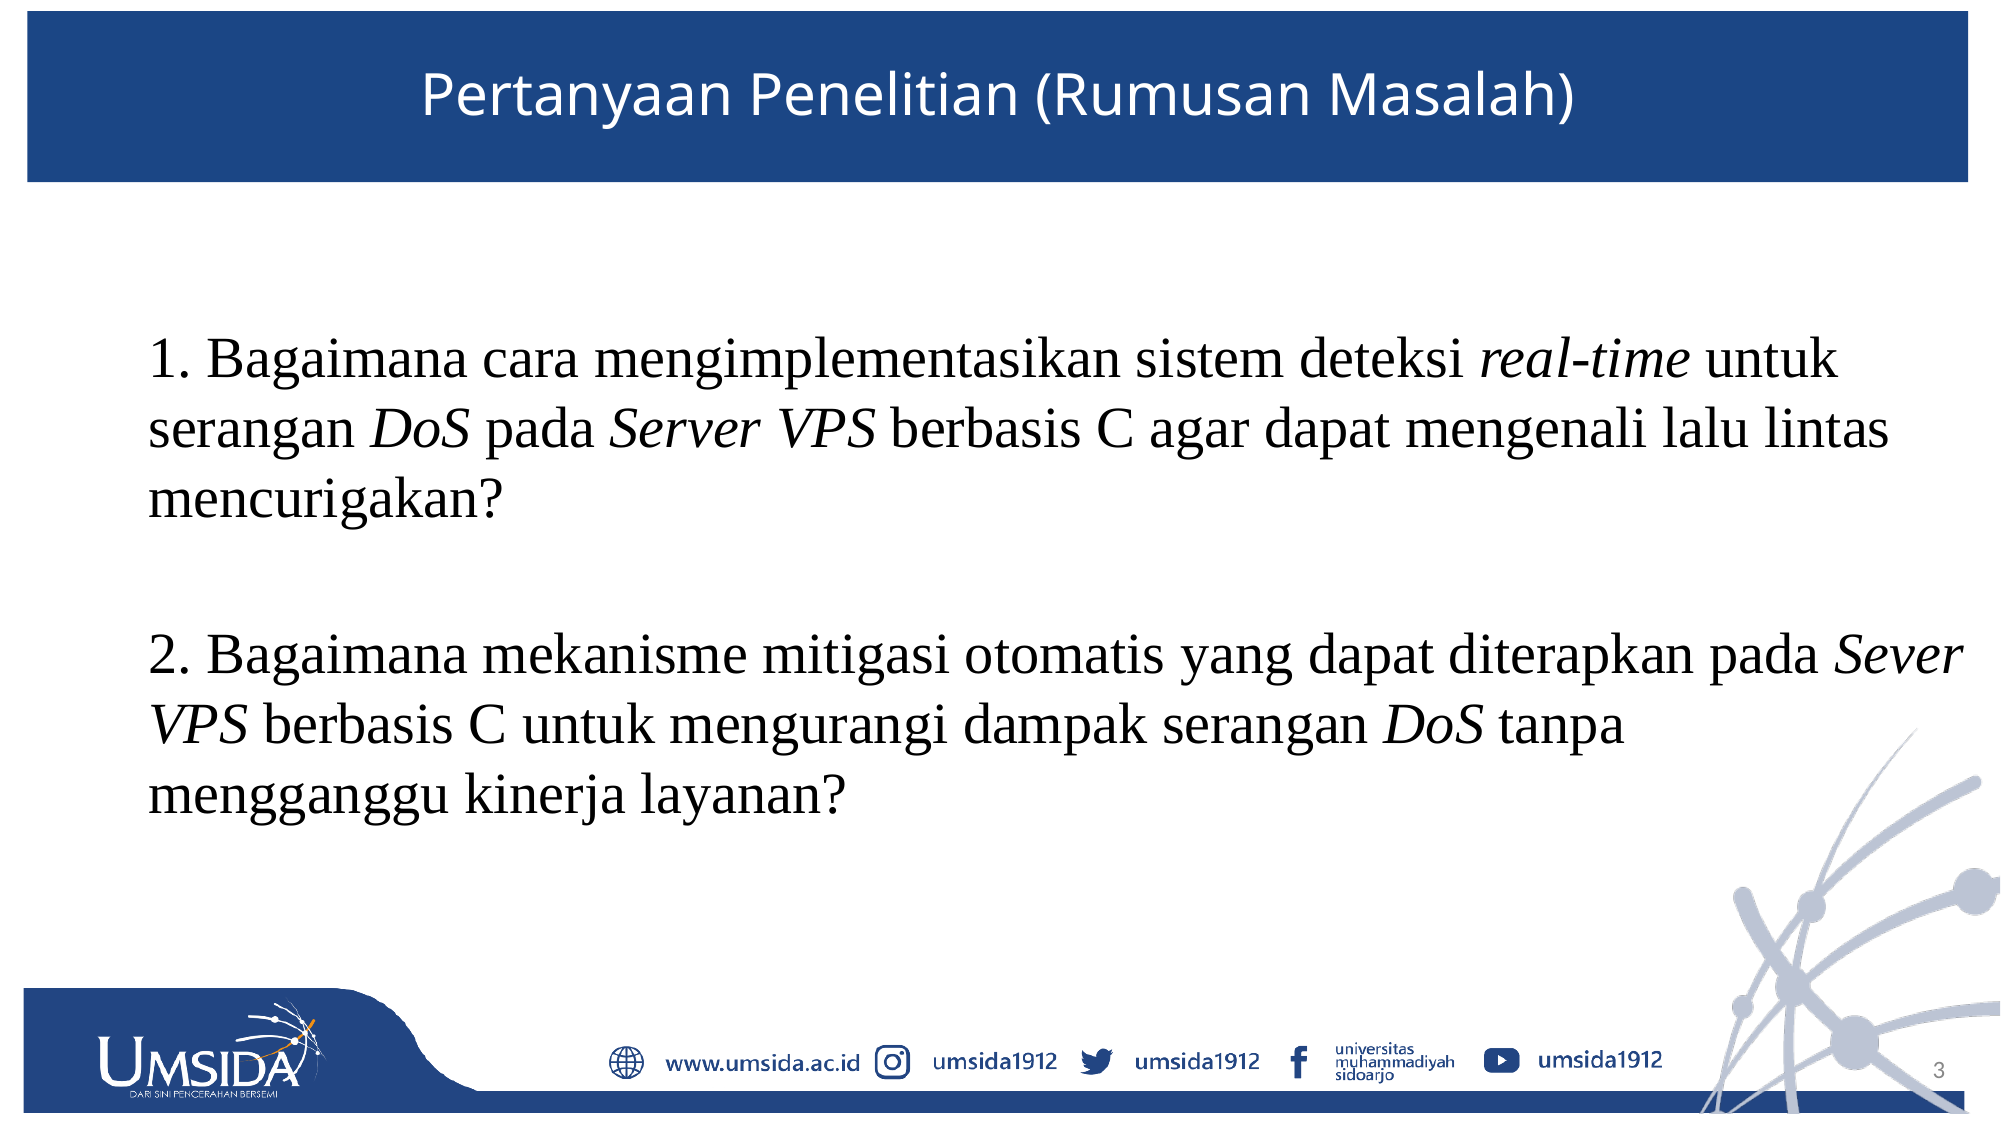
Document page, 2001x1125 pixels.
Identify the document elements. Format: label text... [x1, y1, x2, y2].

title Pertanyaan Penelitian (Rumusan Masalah) [27, 11, 1969, 183]
picture [23, 51, 2001, 1114]
text_box 2. Bagaimana mekanisme mitigasi otomatis yang dapat diterapkan pada Sever VPS berbasis C untuk mengurangi dampak serangan DoS tanpa mengganggu kinerja layanan? [133, 607, 1979, 973]
text_box 1. Bagaimana cara mengimplementasikan sistem deteksi real-time untuk serangan DoS pada Server VPS berbasis C agar dapat mengenali lalu lintas mencurigakan? [133, 312, 1907, 607]
